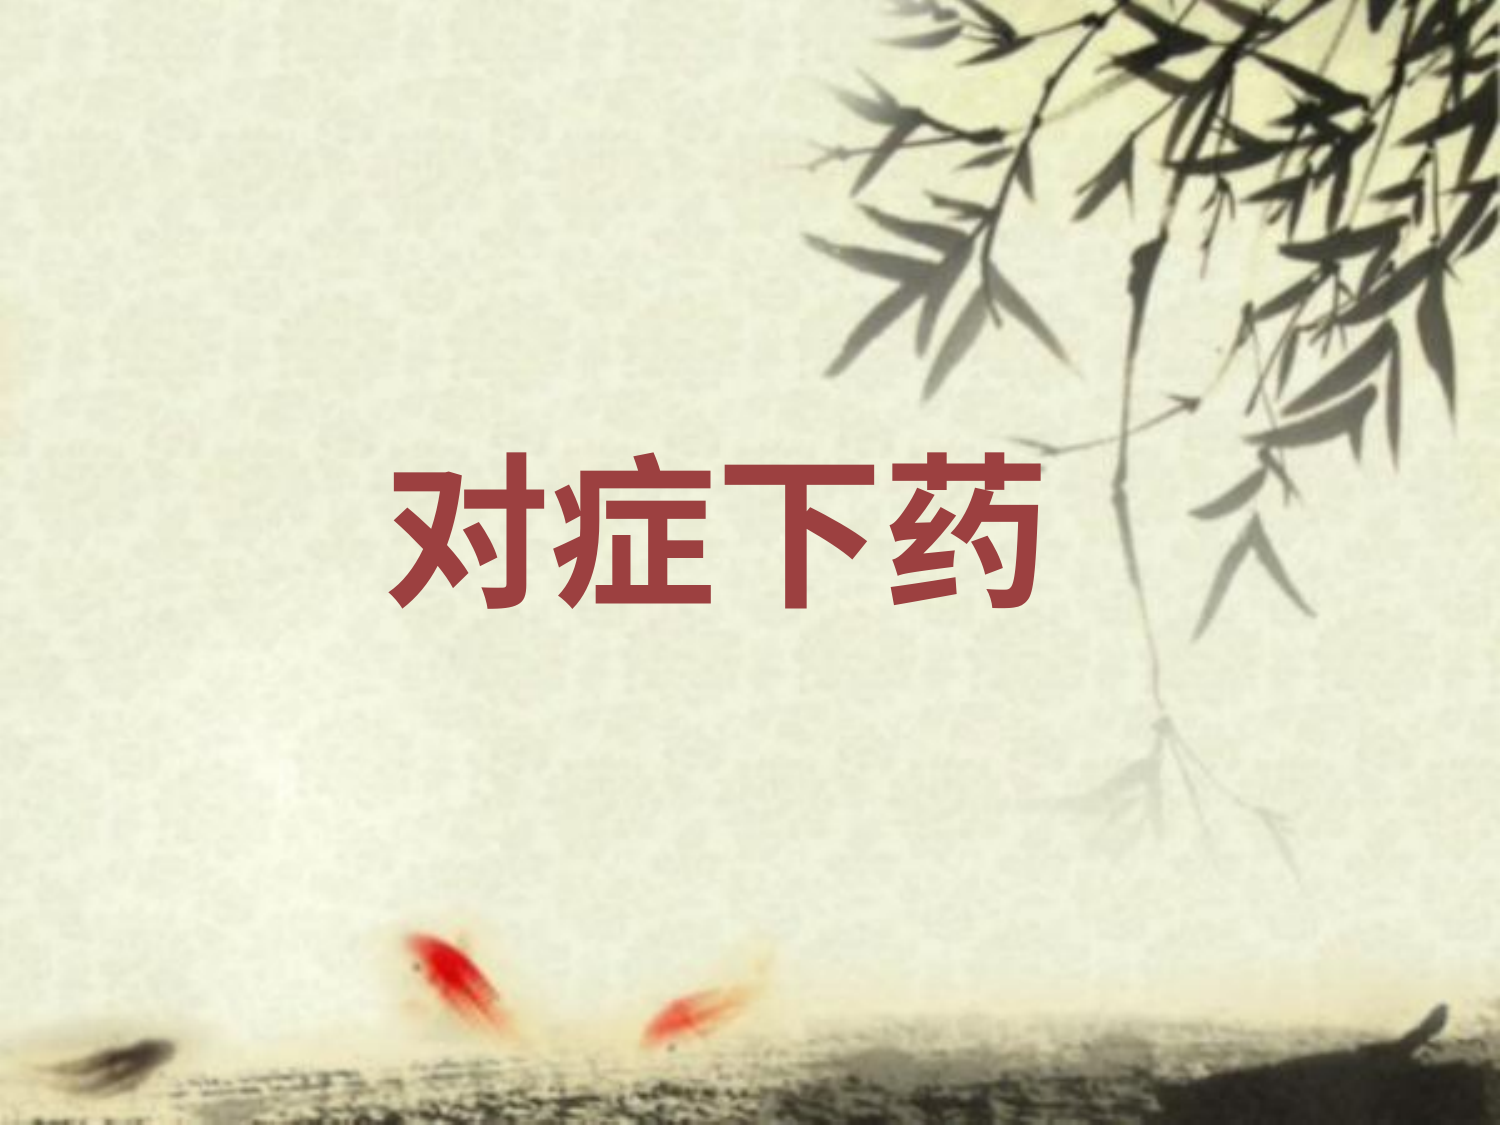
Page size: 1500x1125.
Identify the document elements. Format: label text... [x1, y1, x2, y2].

picture [0, 0, 1500, 1125]
text_box 对症下药 [368, 420, 1066, 636]
